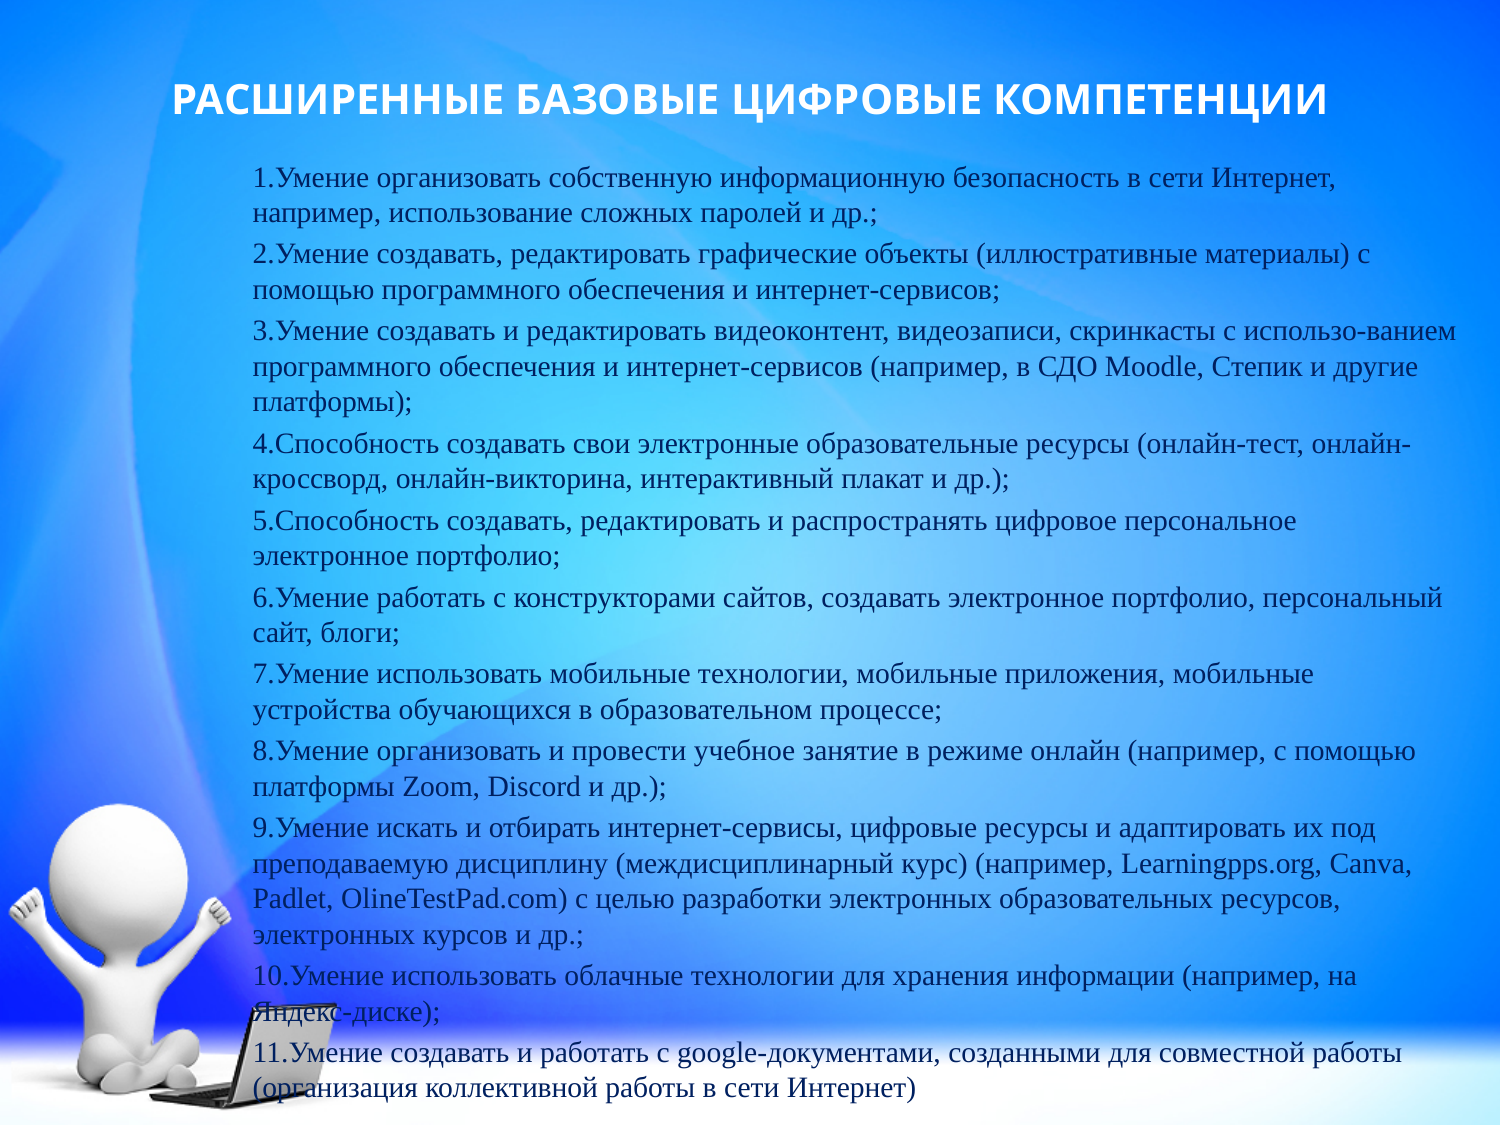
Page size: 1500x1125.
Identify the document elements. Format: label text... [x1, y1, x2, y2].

title РАСШИРЕННЫЕ БАЗОВЫЕ ЦИФРОВЫЕ КОМПЕТЕНЦИИ [75, 45, 1425, 150]
picture [0, 0, 1500, 1125]
list 1.Умение организовать собственную информационную безопасность в сети Интернет, например, использование сложных паролей и др.; 2.Умение создавать, редактировать графические объекты (иллюстративные материалы) с помощью программного обеспечения и интернет-сервисов; 3.Умение создавать и редактировать видеоконтент, видеозаписи, скринкасты с использо-ванием программного обеспечения и интернет-сервисов (например, в СДО Moodle, Степик и другие платформы); 4.Способность создавать свои электронные образовательные ресурсы (онлайн-тест, онлайн-кроссворд, онлайн-викторина, интерактивный плакат и др.); 5.Способность создавать, редактировать и распространять цифровое персональное электронное портфолио; 6.Умение работать с конструкторами сайтов, создавать электронное портфолио, персональный сайт, блоги; 7.Умение использовать мобильные технологии, мобильные приложения, мобильные устройства обучающихся в образовательном процессе; 8.Умение организовать и провести учебное занятие в режиме онлайн (например, с помощью платформы Zoom, Discord и др.); 9.Умение искать и отбирать интернет-сервисы, цифровые ресурсы и адаптировать их под преподаваемую дисциплину (междисциплинарный курс) (например, Learningpps.org, Canva, Padlet, OlineTestPad.com) с целью разработки электронных образовательных ресурсов, электронных курсов и др.; 10.Умение использовать облачные технологии для хранения информации (например, на Яндекс-диске); 11.Умение создавать и работать с google-документами, созданными для совместной работы (организация коллективной работы в сети Интернет) [237, 149, 1475, 1113]
